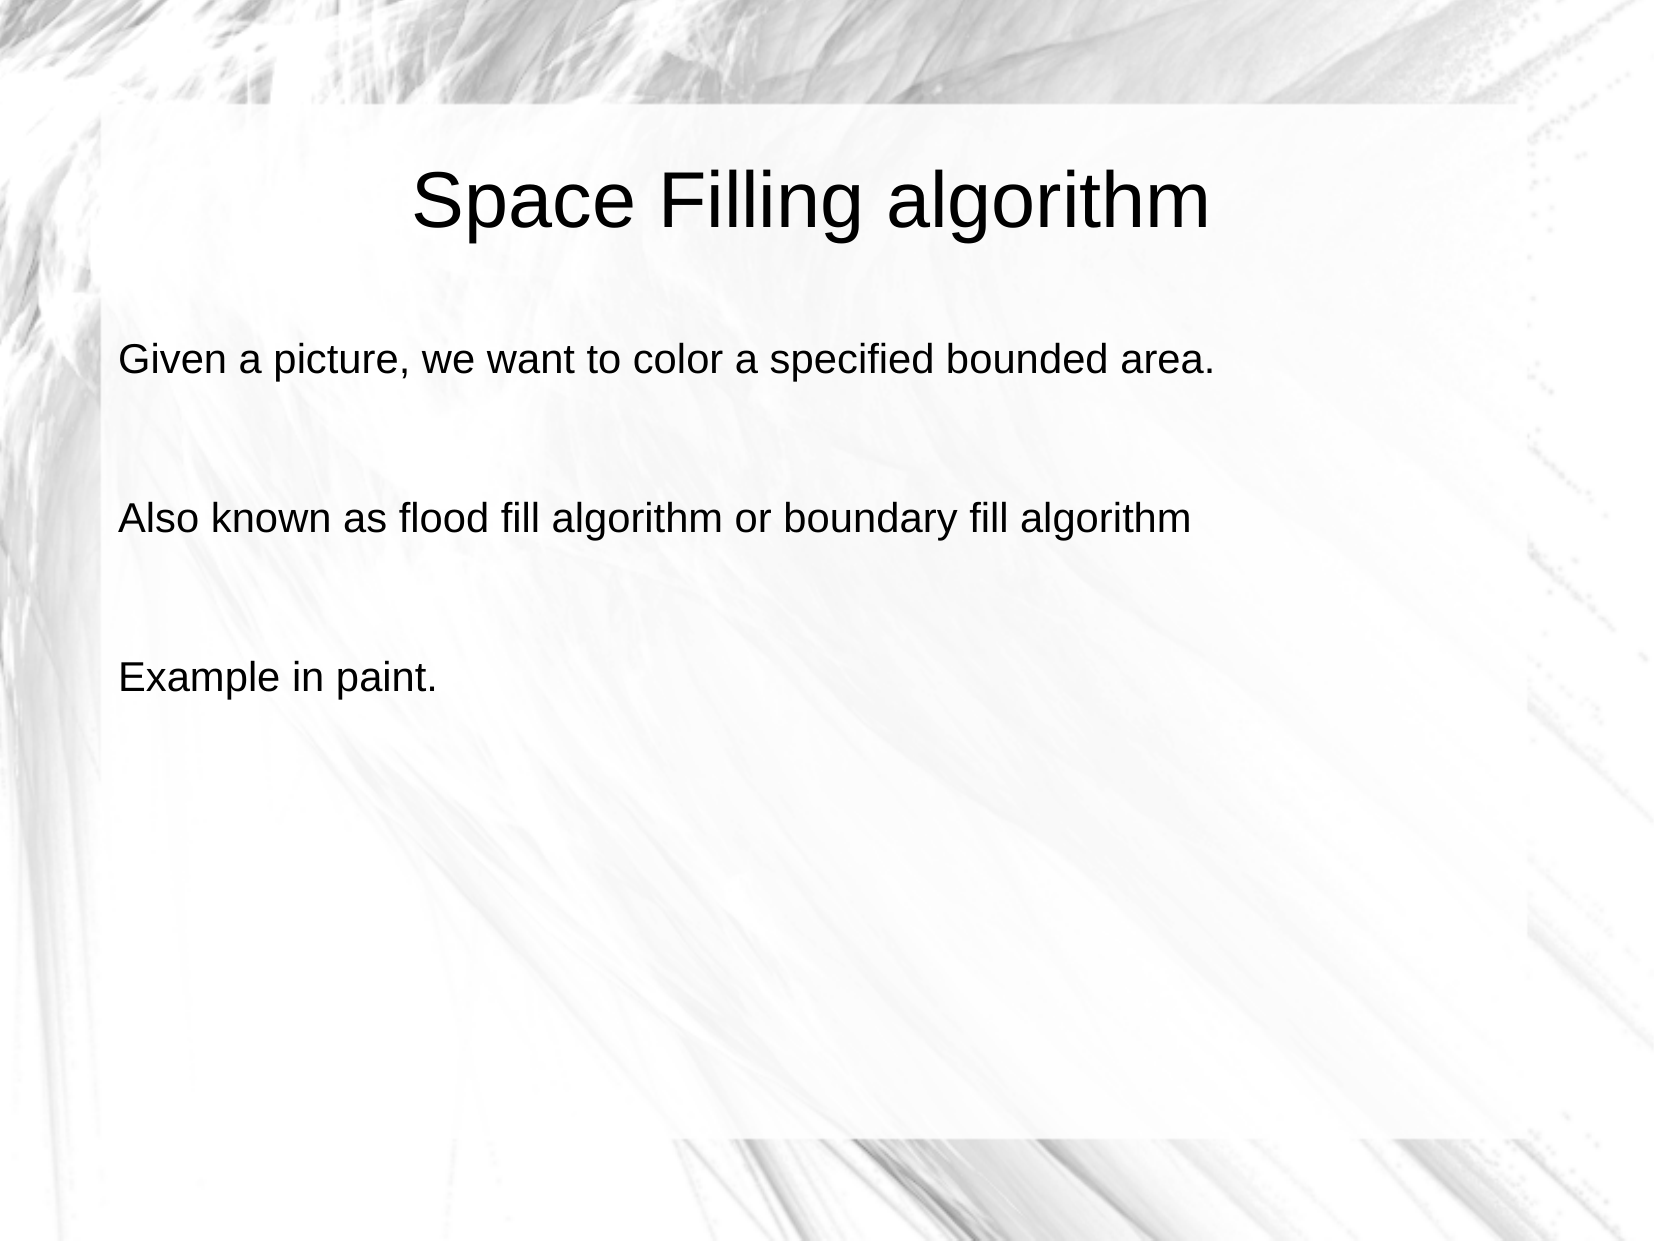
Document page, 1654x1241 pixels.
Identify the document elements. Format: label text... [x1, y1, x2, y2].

picture [0, 0, 1654, 1241]
list Given a picture, we want to color a specified bounded area. Also known as flood fill algorithm or boundary fill algorithm Example in paint. [118, 332, 1571, 1121]
title Space Filling algorithm [118, 93, 1506, 299]
